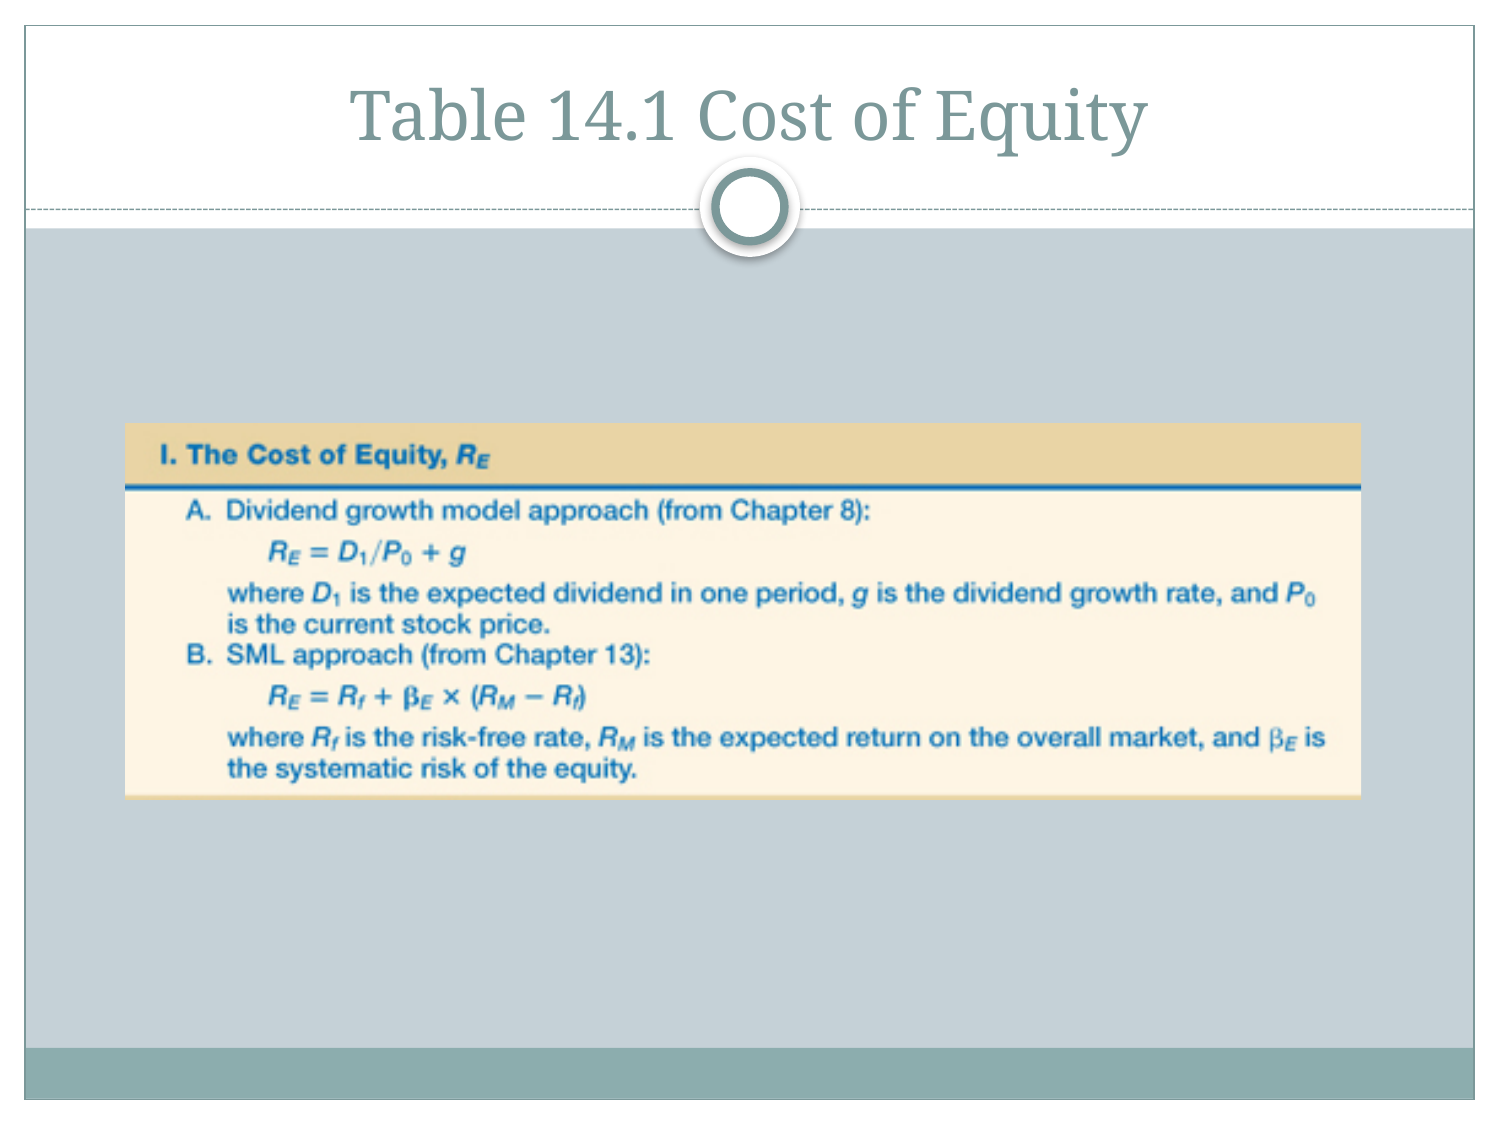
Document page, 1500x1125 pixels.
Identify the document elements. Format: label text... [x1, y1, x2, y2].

title Table 14.1 Cost of Equity [49, 37, 1450, 162]
picture [124, 423, 1362, 800]
